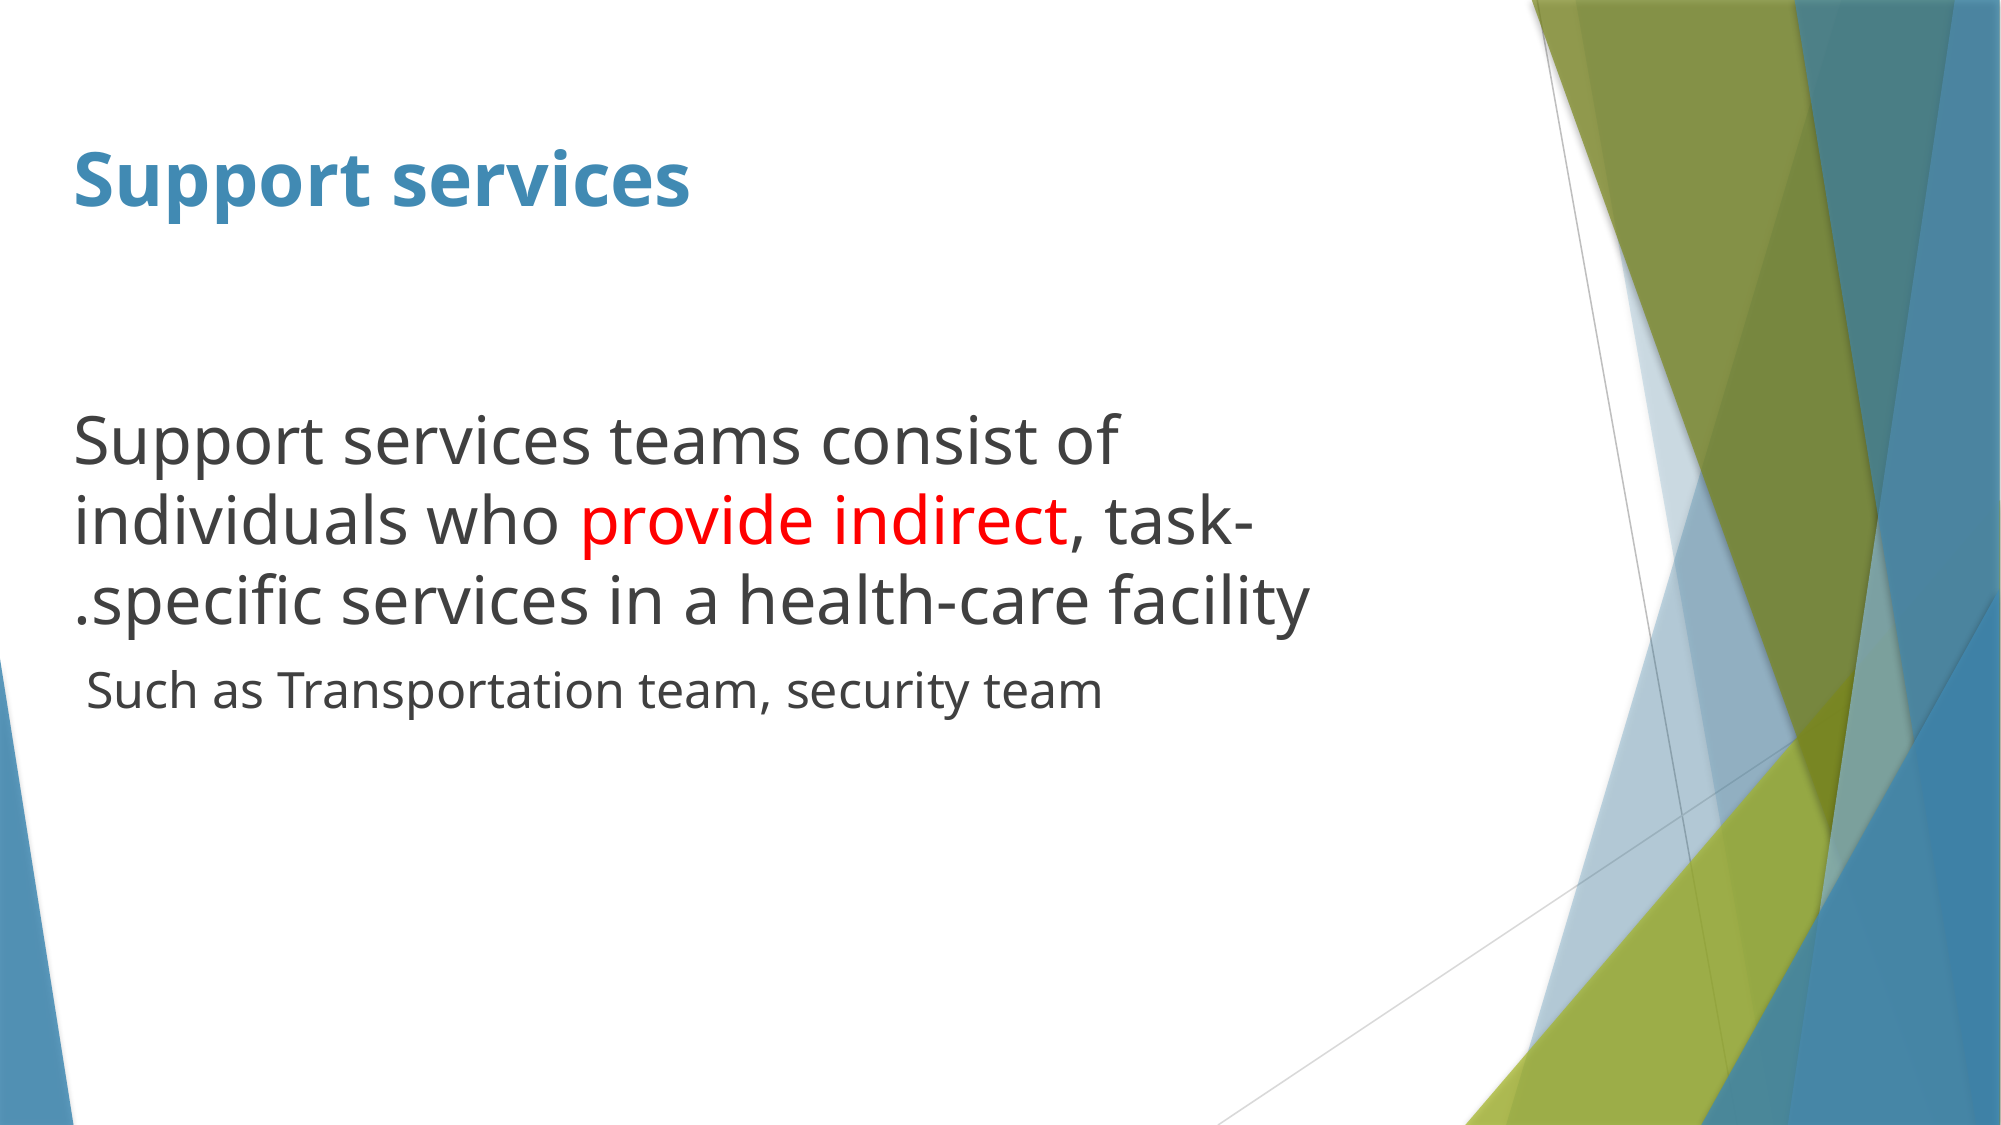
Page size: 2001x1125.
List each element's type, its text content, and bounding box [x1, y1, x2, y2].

list Support services teams consist of individuals who provide indirect, task-specific services in a health-care facility. Such as Transportation team, security team [58, 228, 1469, 866]
title Support services [58, 124, 1469, 228]
